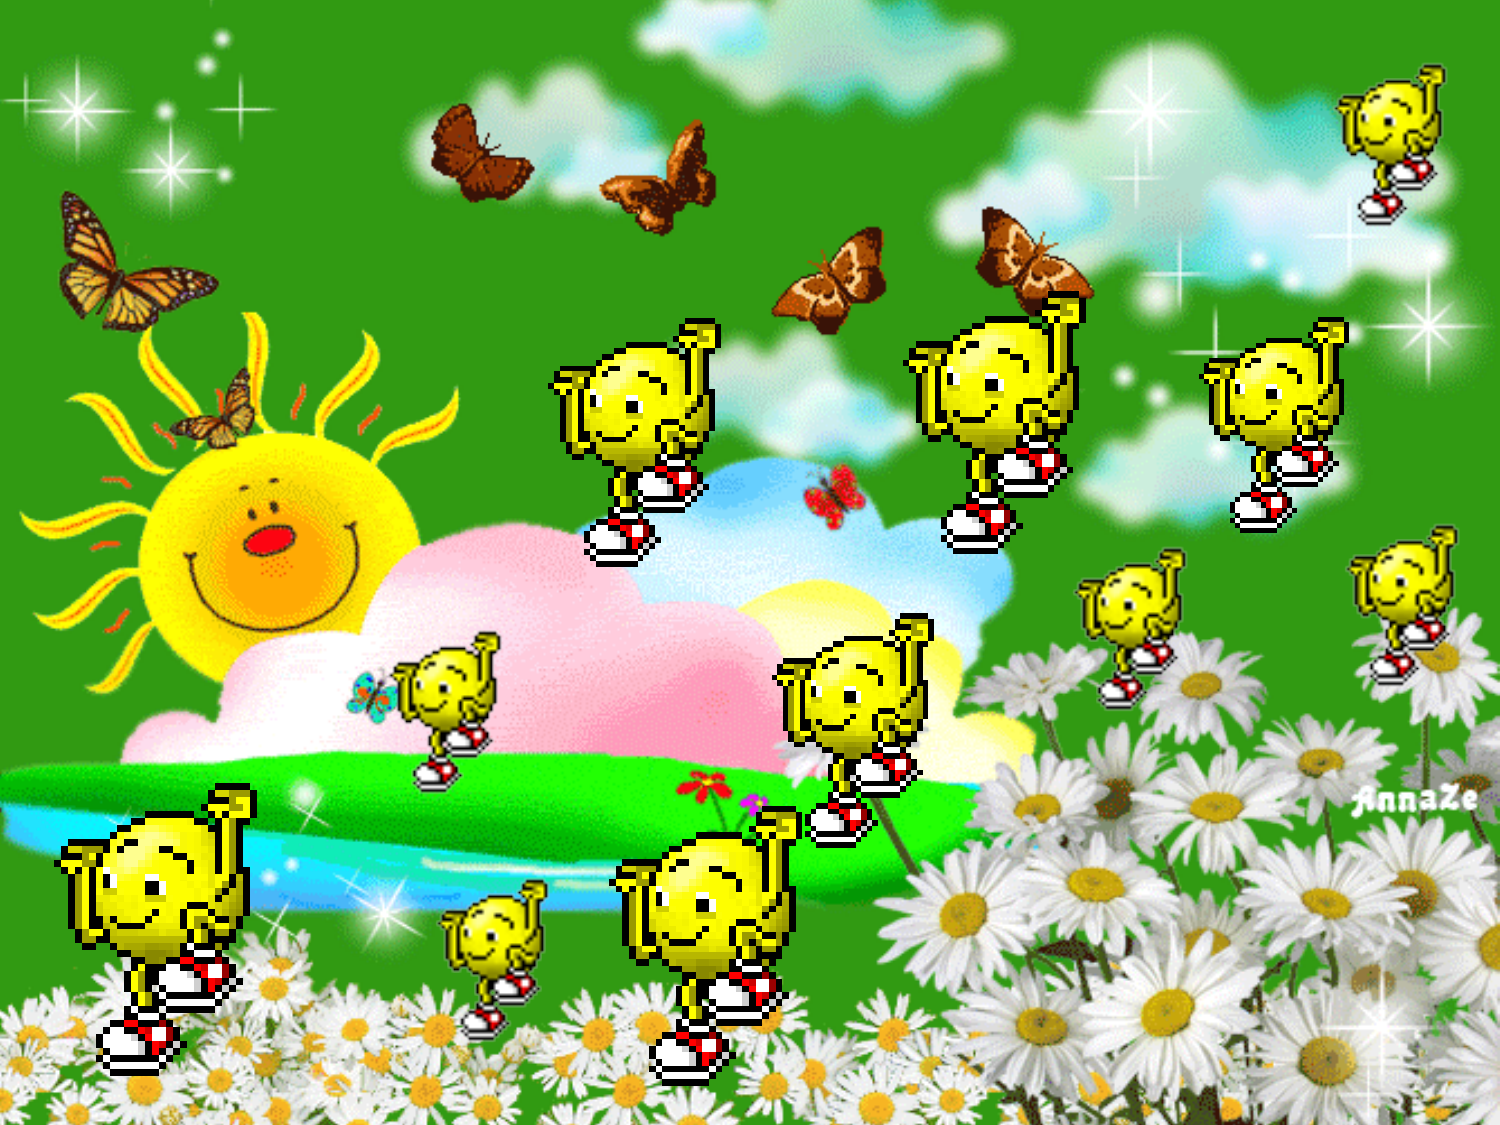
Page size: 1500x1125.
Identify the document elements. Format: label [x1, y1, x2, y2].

picture [537, 300, 739, 574]
picture [383, 621, 514, 798]
picture [40, 762, 278, 1084]
list [0, 0, 1500, 1125]
picture [1328, 54, 1459, 231]
picture [891, 273, 1471, 715]
picture [430, 869, 562, 1046]
picture [596, 597, 951, 1093]
